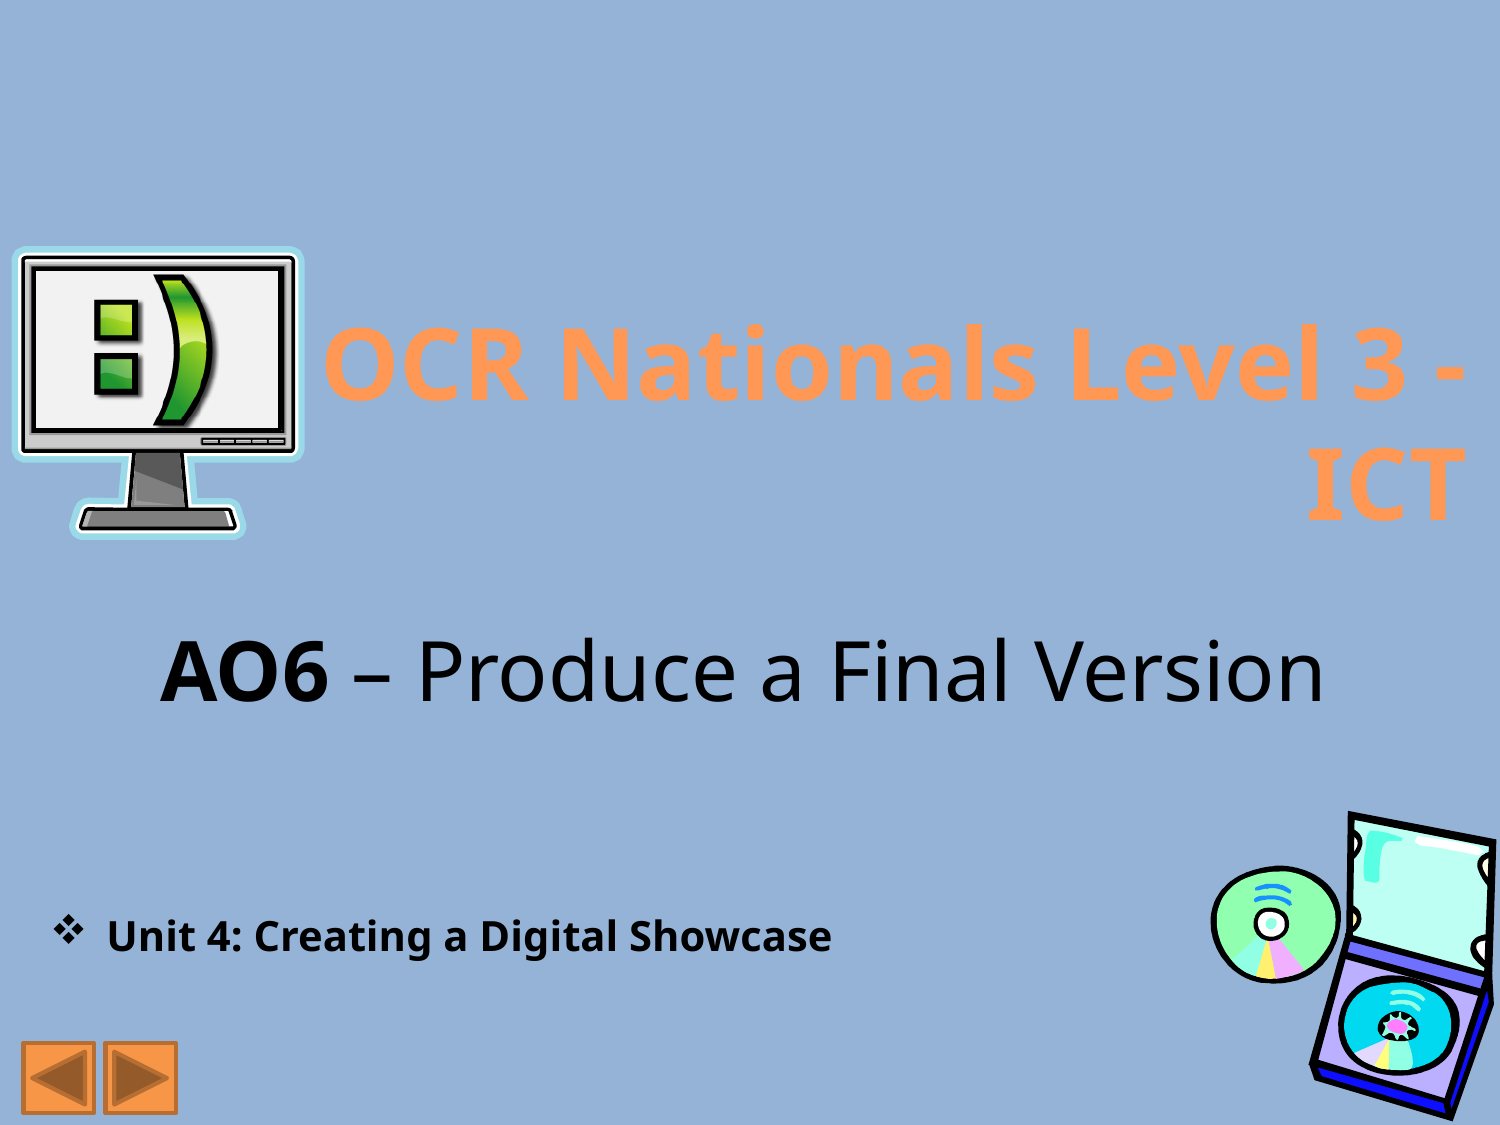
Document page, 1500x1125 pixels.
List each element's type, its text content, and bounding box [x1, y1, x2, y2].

list Unit 4: Creating a Digital Showcase [35, 902, 1201, 1020]
picture [1206, 806, 1500, 1125]
picture [68, 265, 239, 436]
title AO6 – Produce a Final Version [35, 562, 1454, 774]
